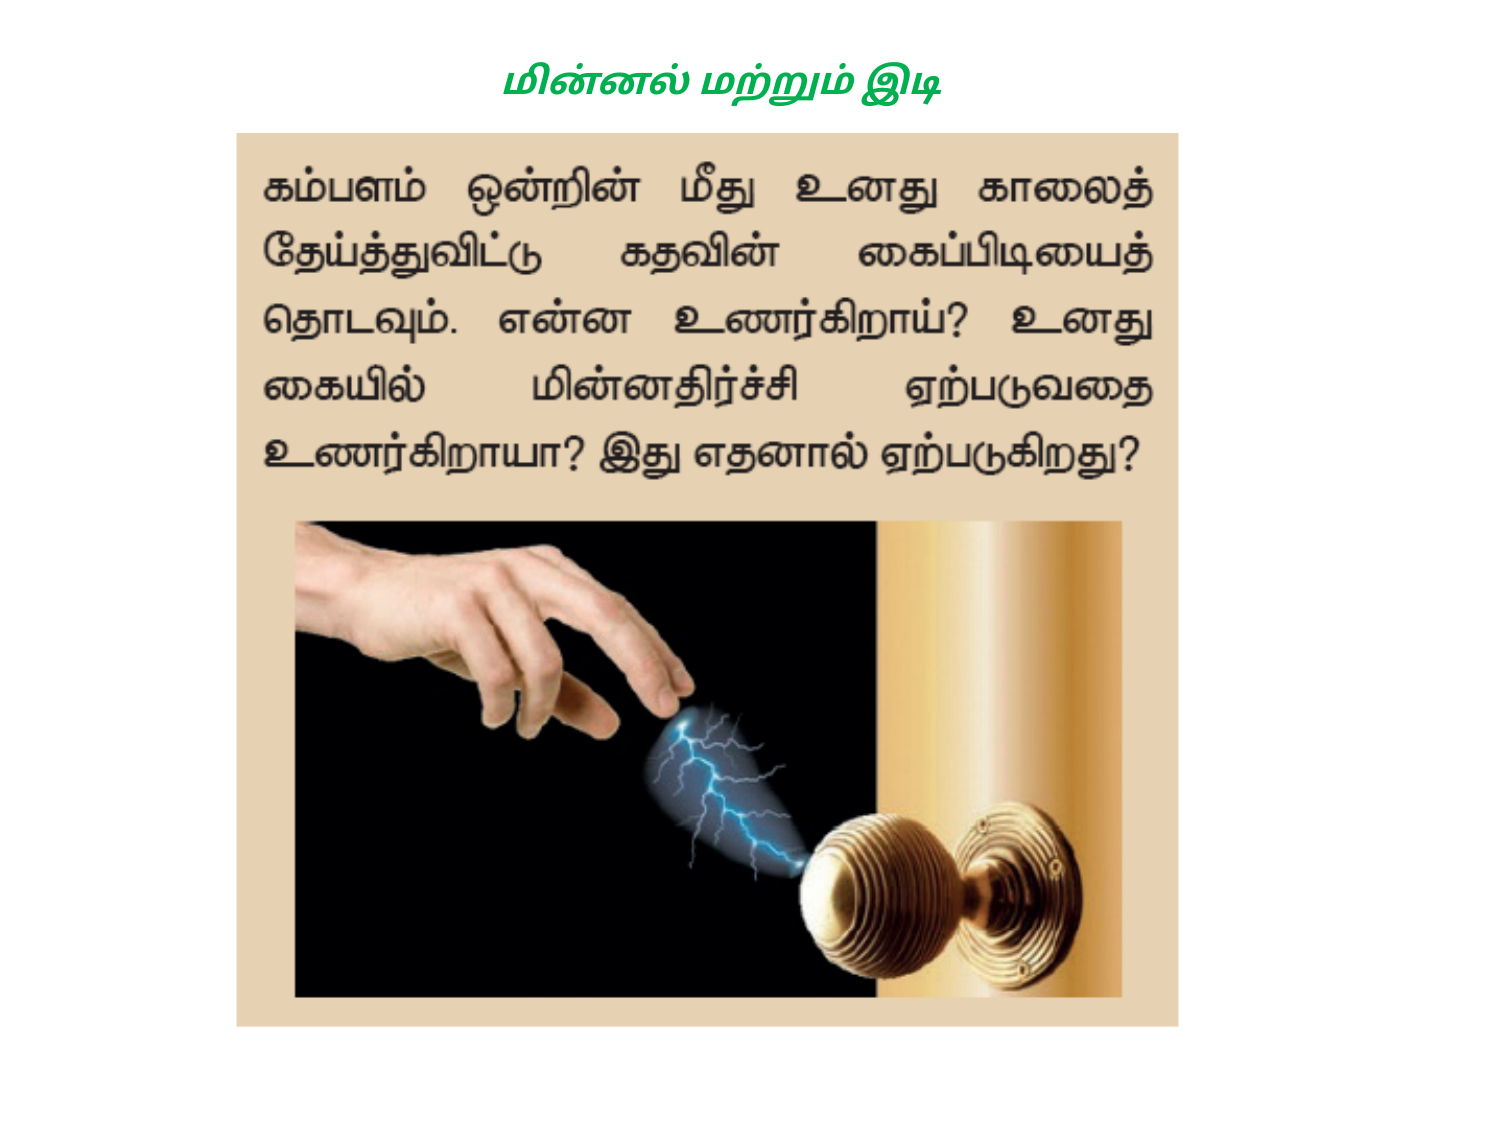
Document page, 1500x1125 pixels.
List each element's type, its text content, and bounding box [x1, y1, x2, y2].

picture [187, 132, 1251, 1046]
text_box மின்னல் மற்றும் இடி [485, 49, 957, 110]
